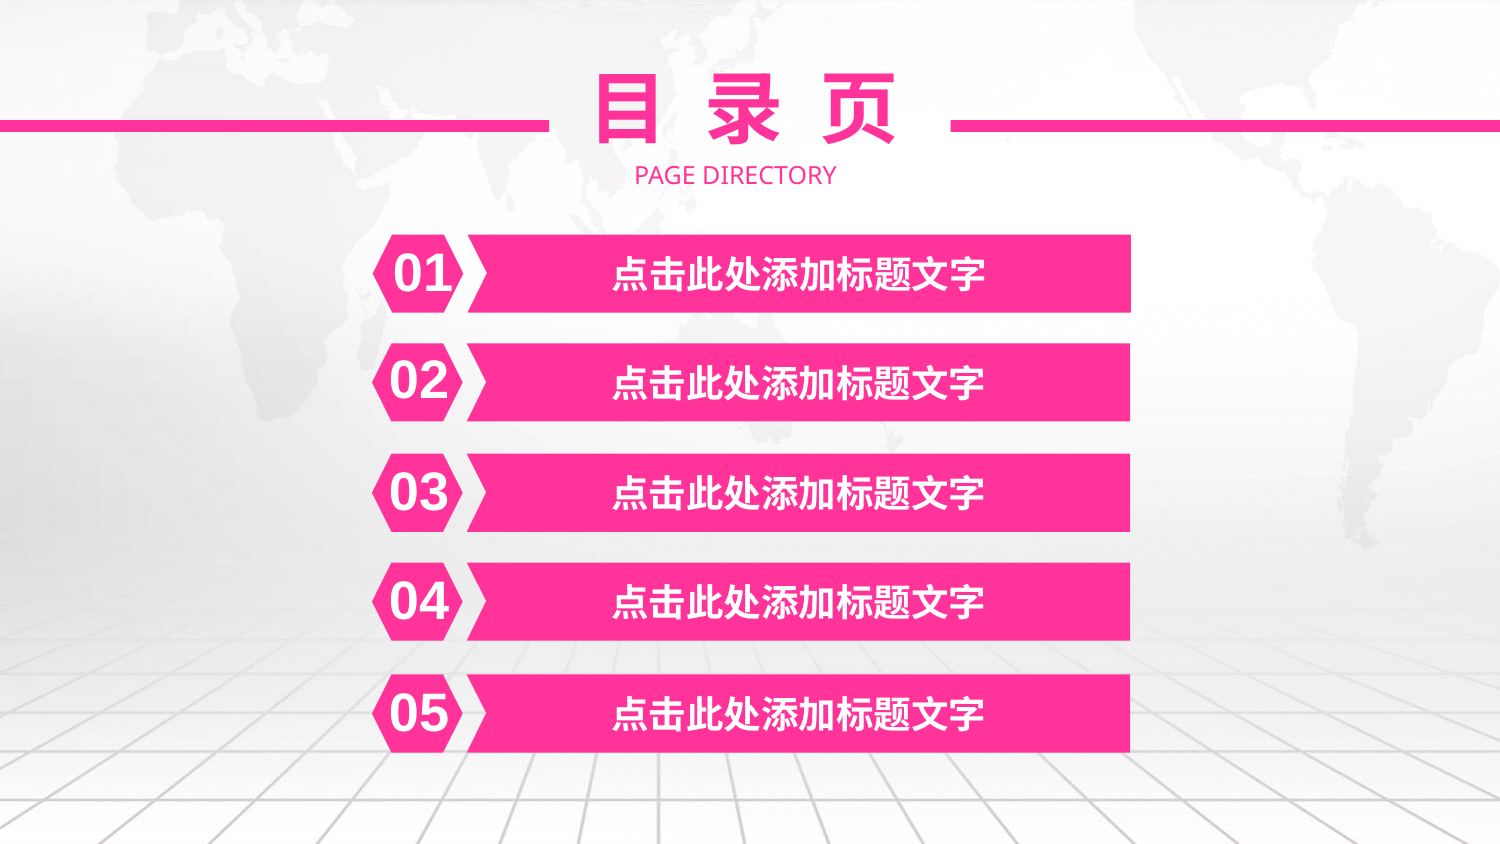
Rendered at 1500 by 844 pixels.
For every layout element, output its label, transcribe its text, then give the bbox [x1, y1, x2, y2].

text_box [371, 448, 466, 532]
text_box 点击此处添加标题文字 [468, 451, 1133, 534]
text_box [371, 669, 466, 753]
picture [0, 0, 1500, 844]
text_box 点击此处添加标题文字 [473, 232, 1134, 315]
text_box [0, 118, 551, 134]
text_box 点击此处添加标题文字 [469, 341, 1133, 424]
text_box 点击此处添加标题文字 [468, 560, 1133, 643]
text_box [372, 229, 470, 313]
text_box 点击此处添加标题文字 [468, 672, 1133, 755]
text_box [371, 557, 466, 641]
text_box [560, 50, 927, 198]
text_box [949, 118, 1500, 134]
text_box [371, 336, 466, 422]
